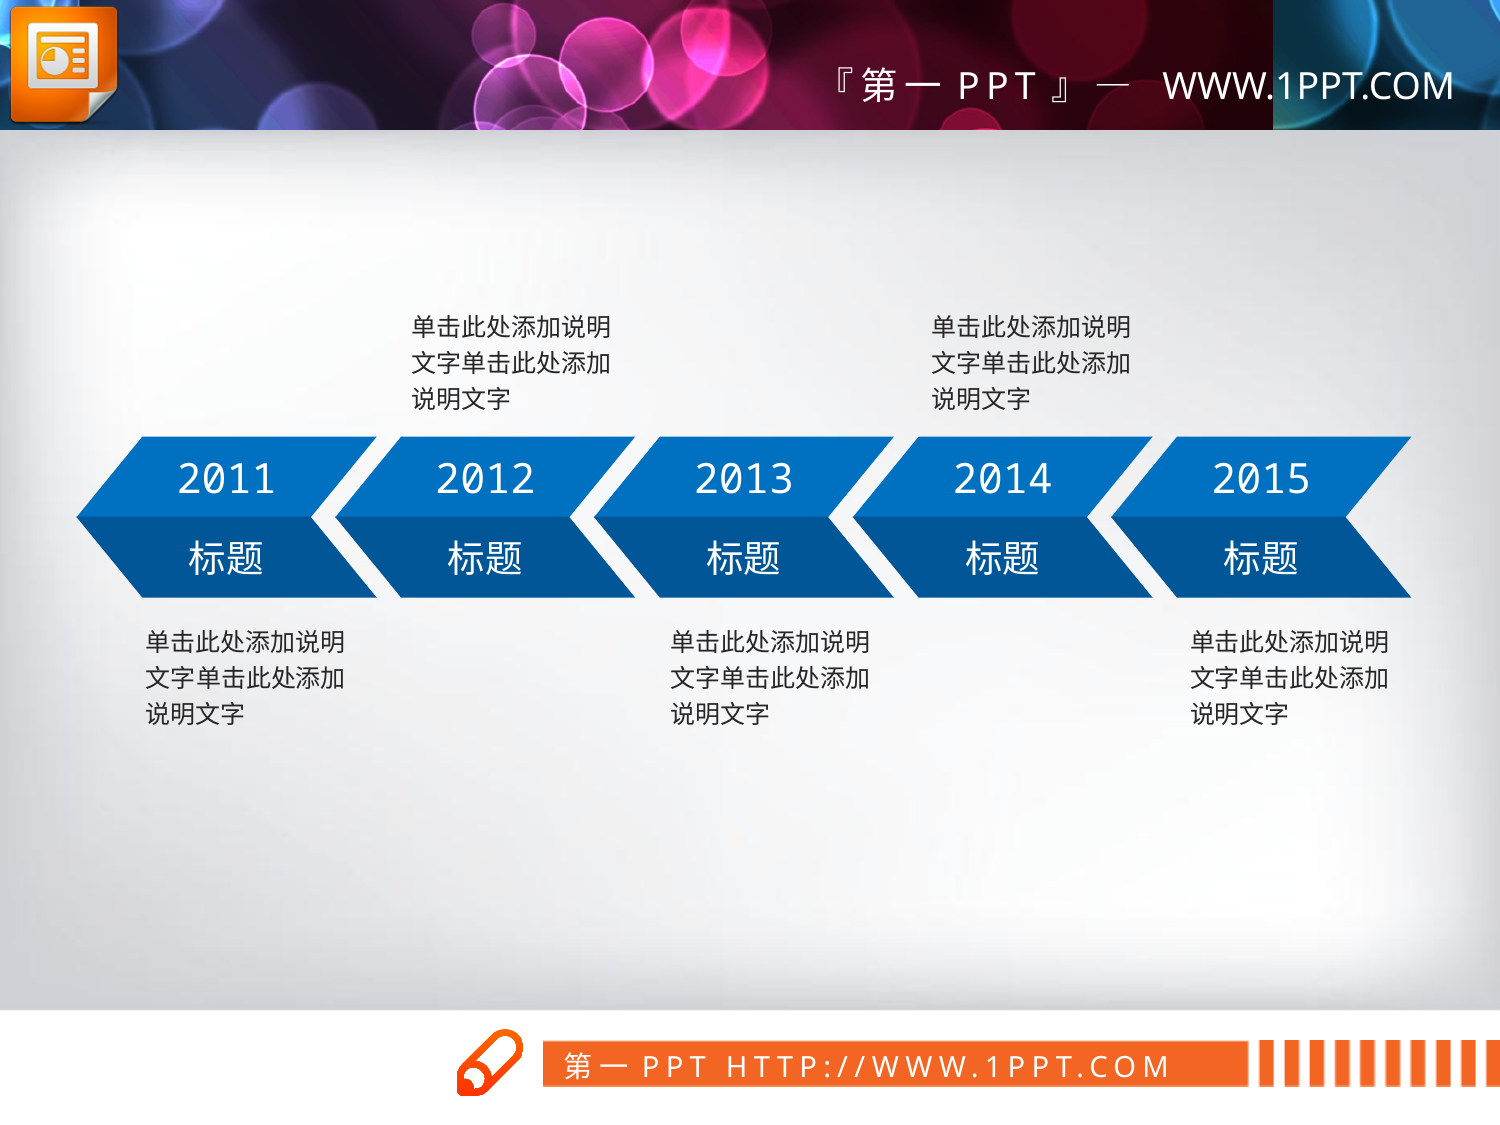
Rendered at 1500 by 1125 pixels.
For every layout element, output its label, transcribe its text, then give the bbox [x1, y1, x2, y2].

text_box 单击此处添加说明文字单击此处添加说明文字 [395, 281, 635, 434]
picture [0, 0, 1500, 1012]
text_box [1110, 436, 1412, 598]
picture [543, 1040, 1500, 1087]
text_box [76, 436, 332, 598]
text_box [593, 436, 850, 598]
text_box 单击此处添加说明文字单击此处添加说明文字 [144, 605, 372, 754]
text_box 单击此处添加说明文字单击此处添加说明文字 [1173, 603, 1413, 754]
text_box 单击此处添加说明文字单击此处添加说明文字 [914, 281, 1155, 434]
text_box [852, 436, 1108, 598]
text_box 单击此处添加说明文字单击此处添加说明文字 [654, 605, 894, 754]
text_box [334, 436, 591, 598]
